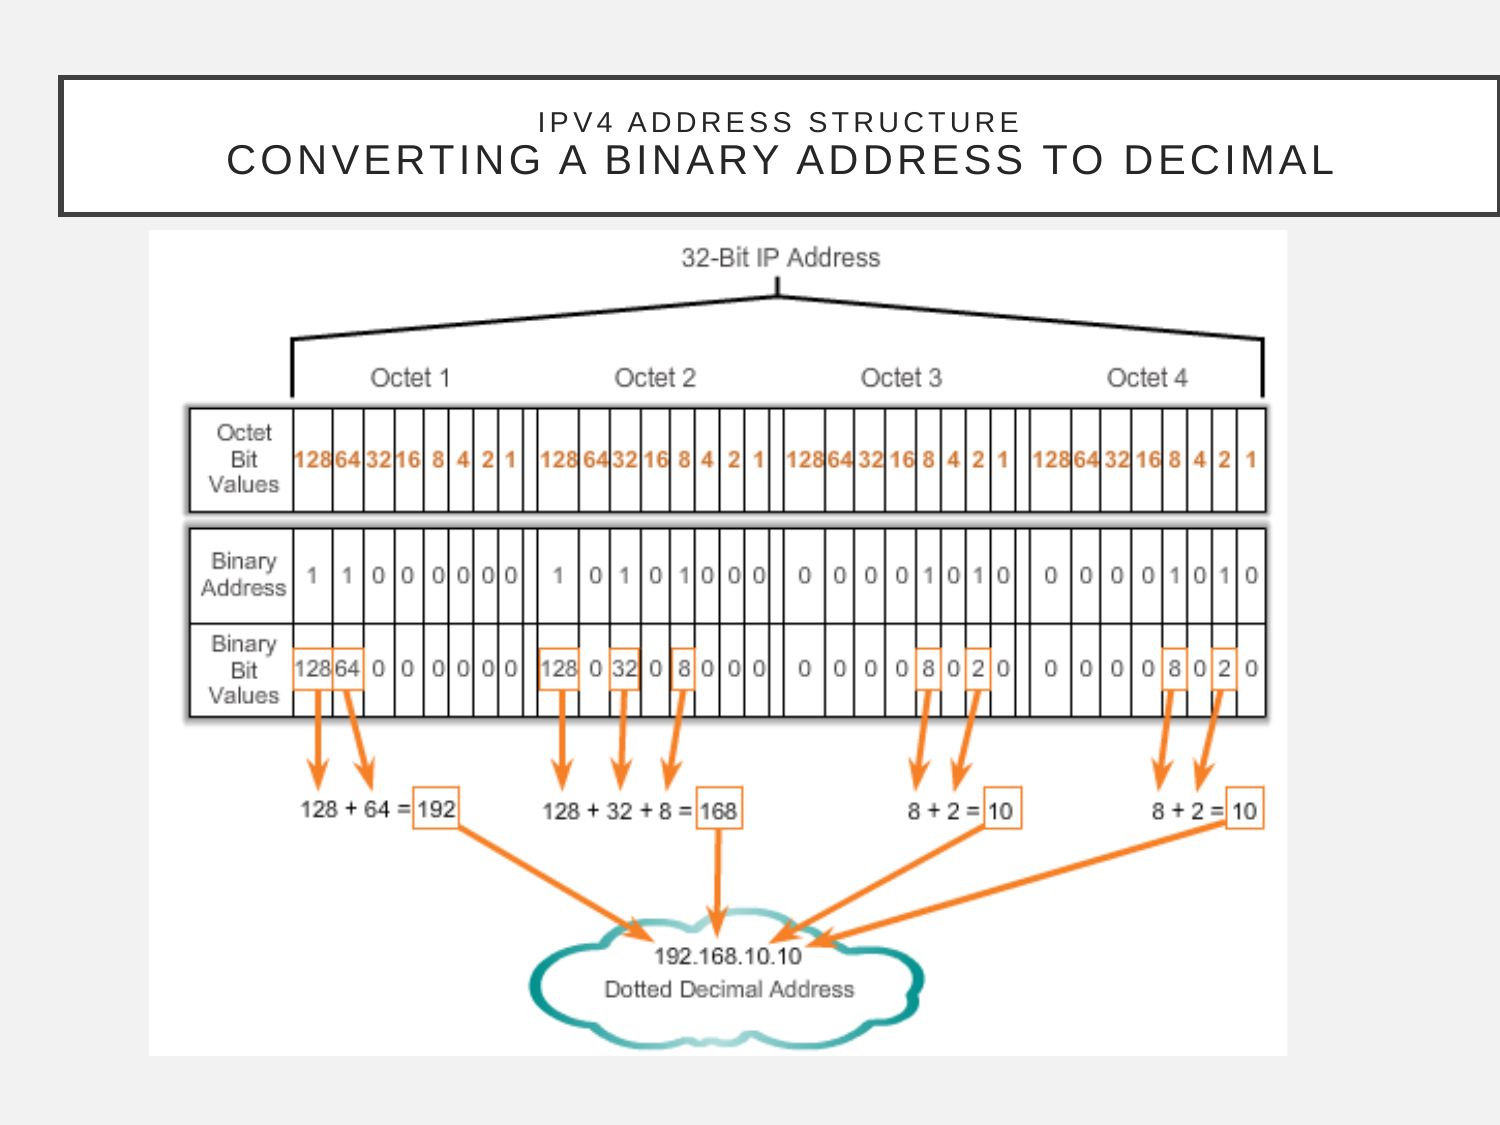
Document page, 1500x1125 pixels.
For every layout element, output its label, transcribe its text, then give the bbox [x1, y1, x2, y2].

picture [148, 230, 1288, 1056]
title IPv4 Address Structure Converting a Binary Address to Decimal [58, 75, 1500, 217]
